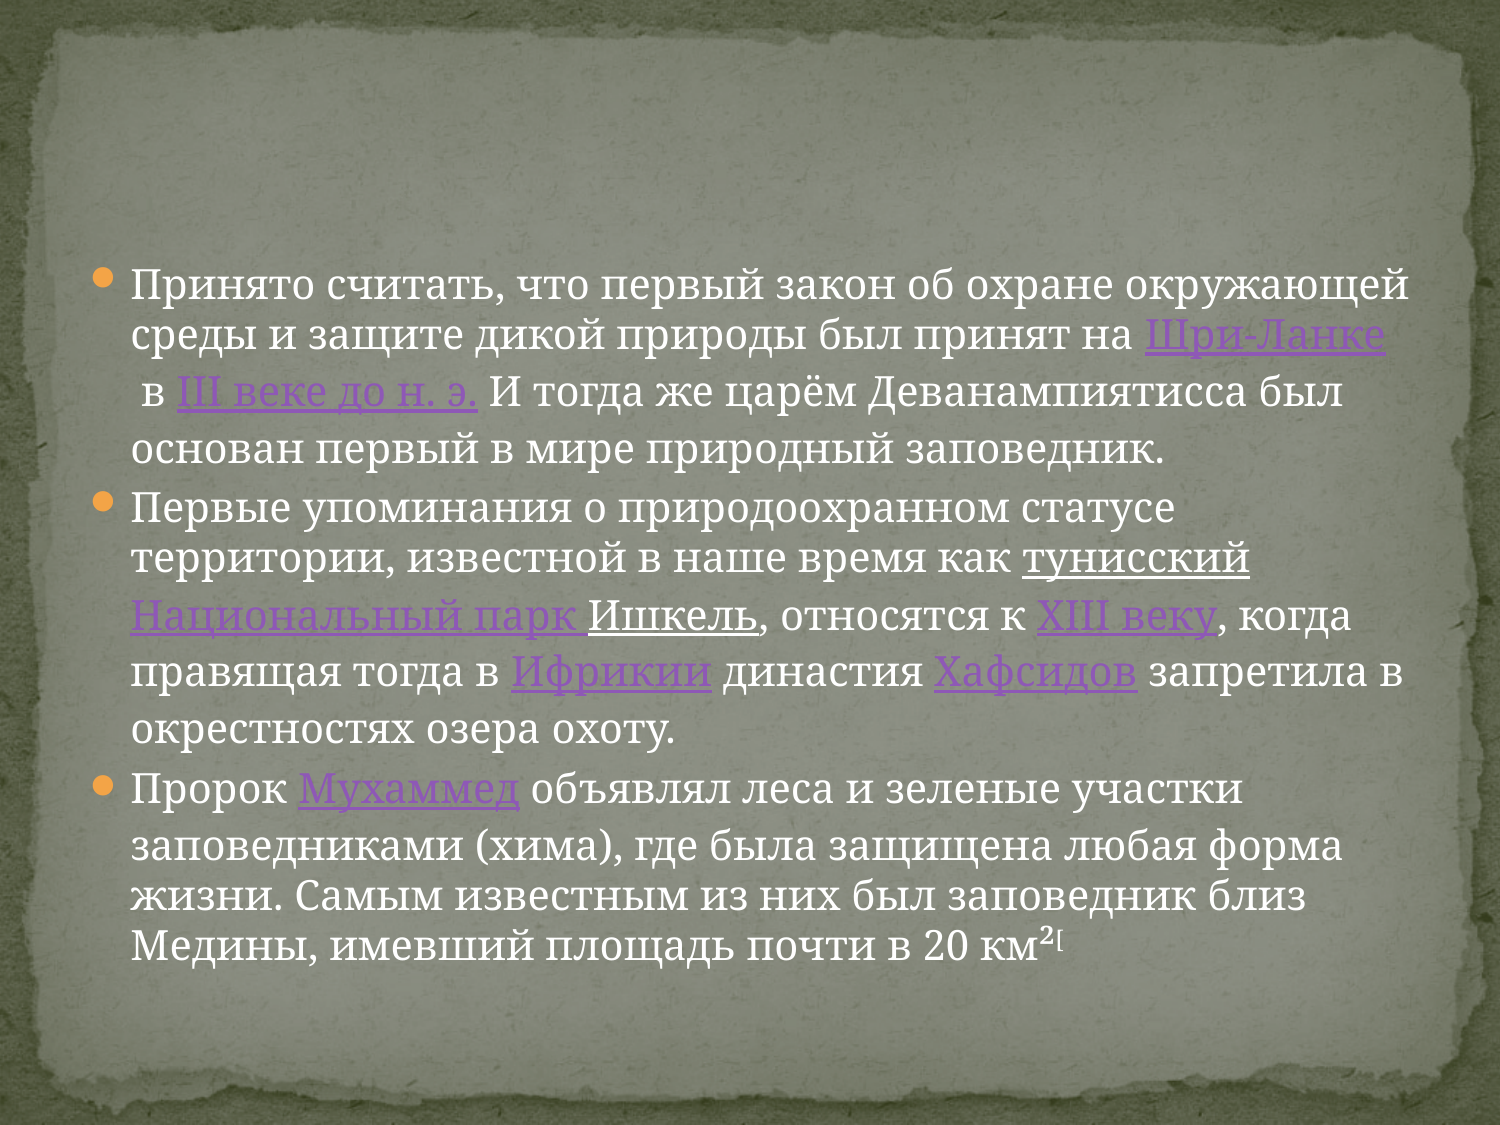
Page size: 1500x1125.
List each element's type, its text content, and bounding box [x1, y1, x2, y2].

list Принято считать, что первый закон об охране окружающей среды и защите дикой природы был принят на Шри-Ланке в III веке до н. э. И тогда же царём Деванампиятисса был основан первый в мире природный заповедник. Первые упоминания о природоохранном статусе территории, известной в наше время как тунисский Национальный парк Ишкель, относятся к XIII веку, когда правящая тогда в Ифрикии династия Хафсидов запретила в окрестностях озера охоту. Пророк Мухаммед объявлял леса и зеленые участки заповедниками (хима), где была защищена любая форма жизни. Самым известным из них был заповедник близ Медины, имевший площадь почти в 20 км²[ [75, 249, 1425, 1000]
